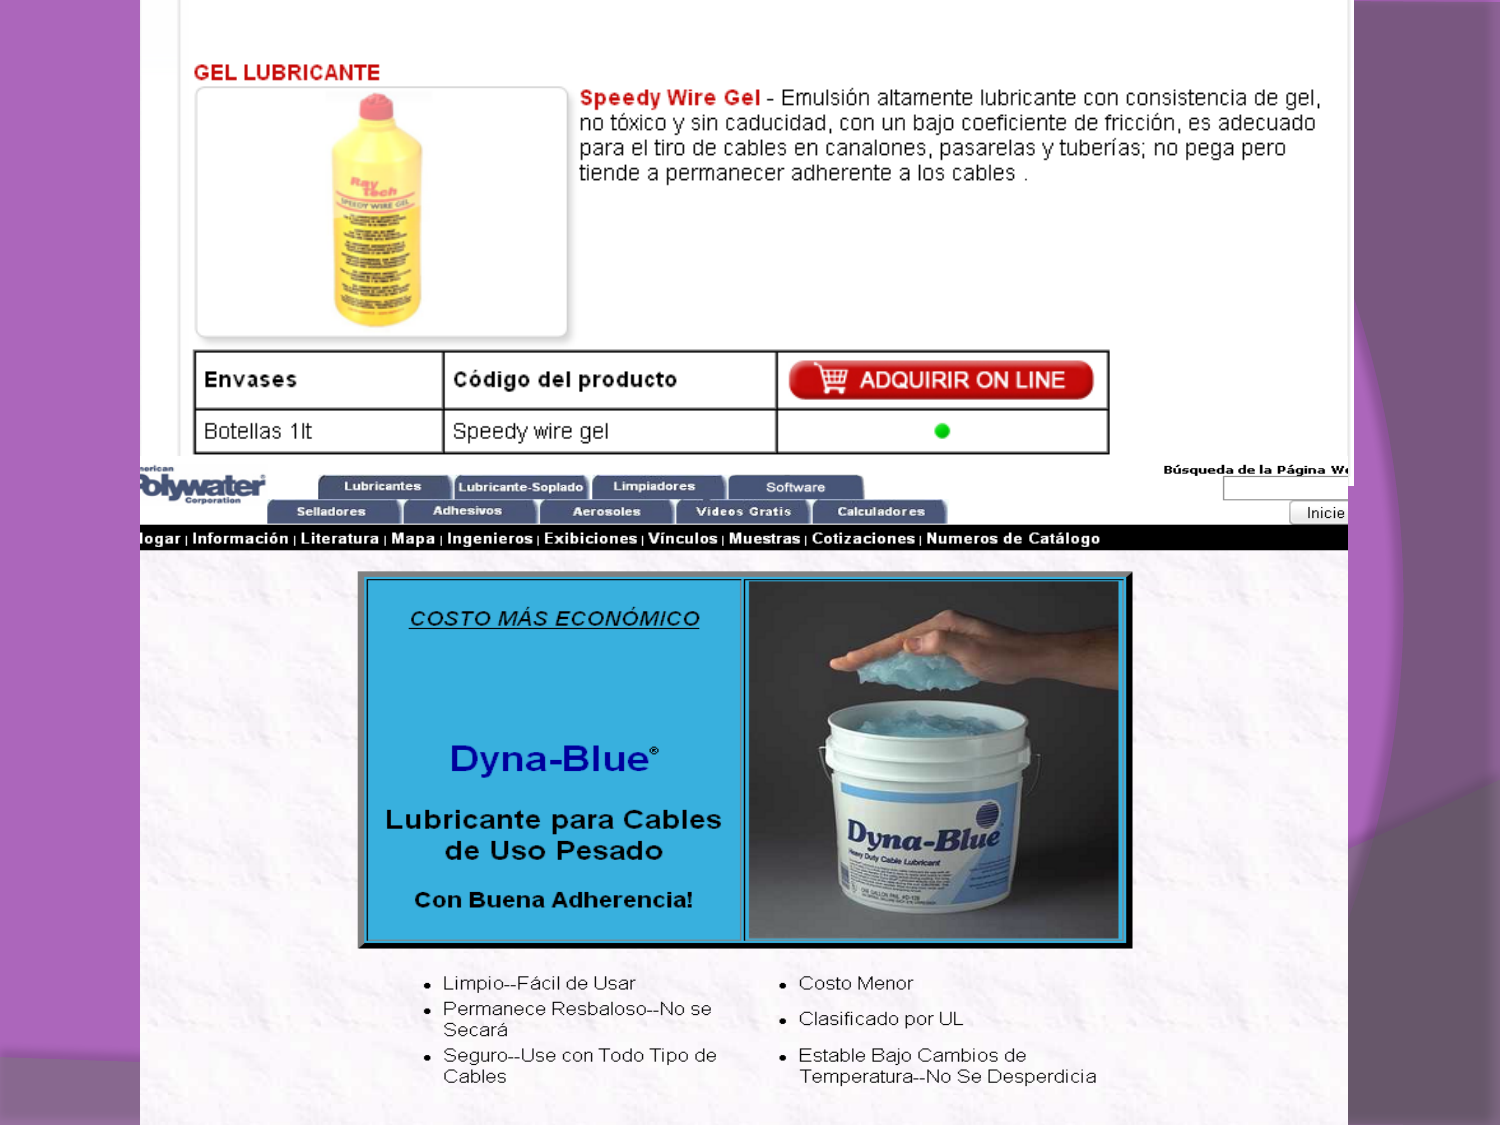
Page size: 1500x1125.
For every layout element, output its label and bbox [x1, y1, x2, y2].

picture [140, 456, 1349, 1125]
list [140, 0, 1354, 458]
